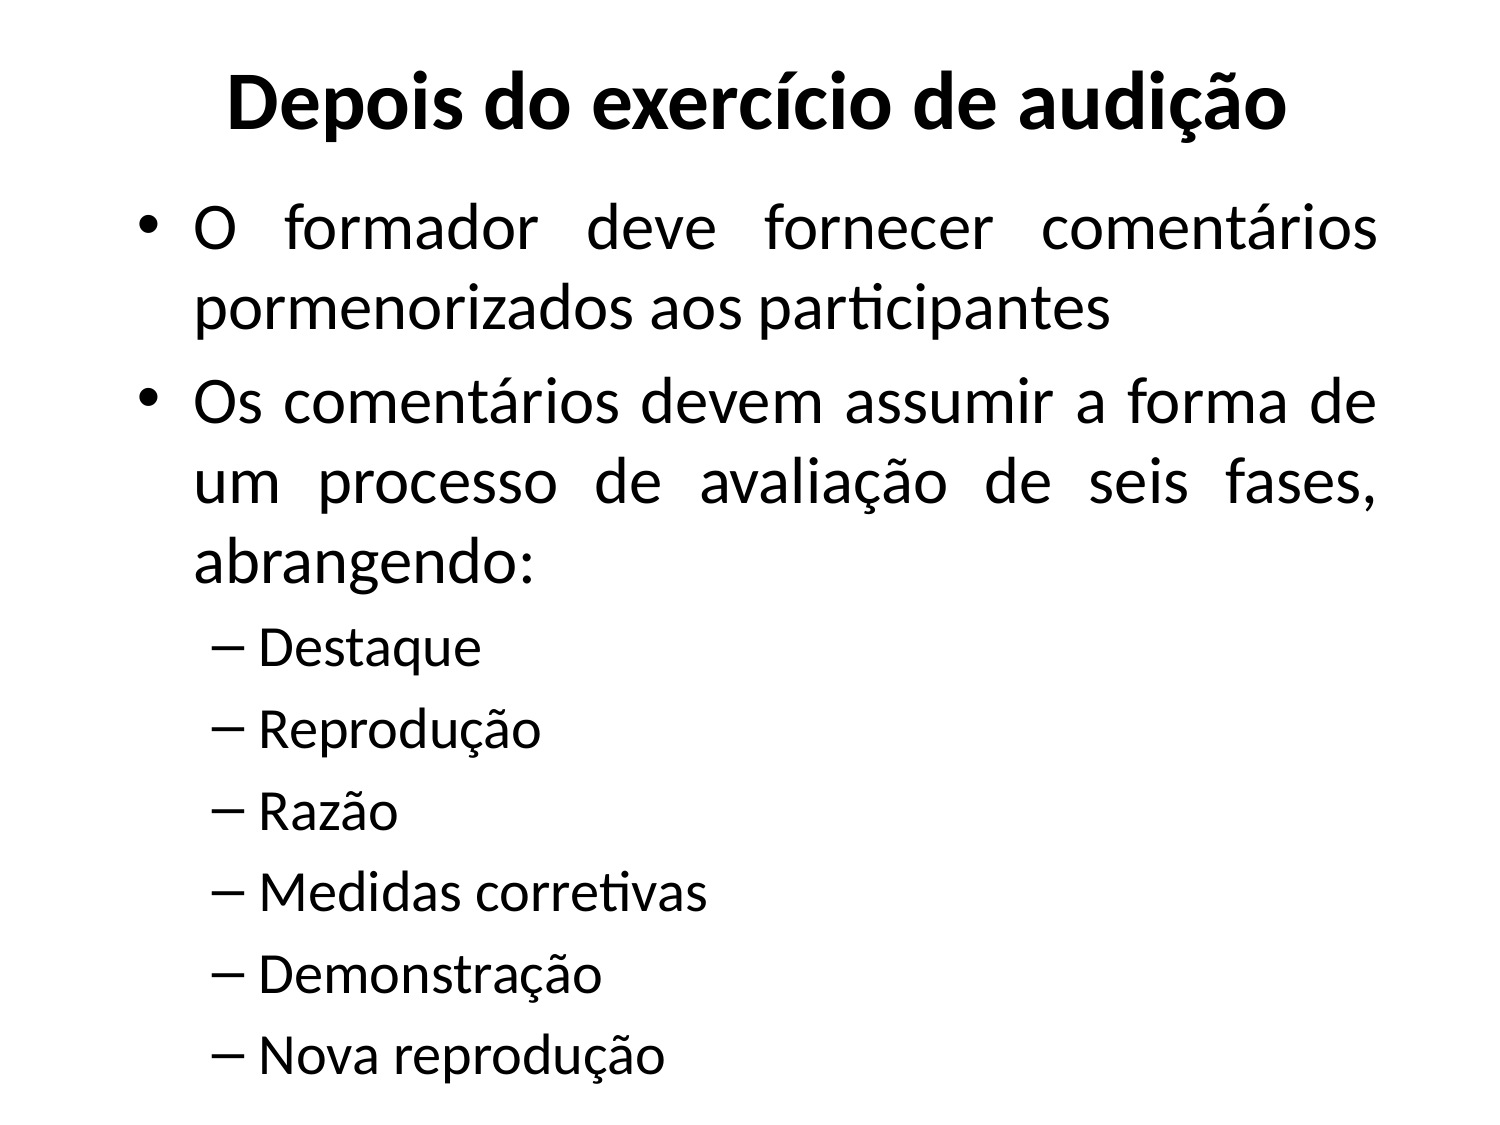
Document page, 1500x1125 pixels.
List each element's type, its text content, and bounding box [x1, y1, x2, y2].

text_box O formador deve fornecer comentários pormenorizados aos participantes Os comentários devem assumir a forma de um processo de avaliação de seis fases, abrangendo: Destaque Reprodução Razão Medidas corretivas Demonstração Nova reprodução [122, 227, 1394, 1125]
text_box Depois do exercício de audição [83, 38, 1433, 227]
